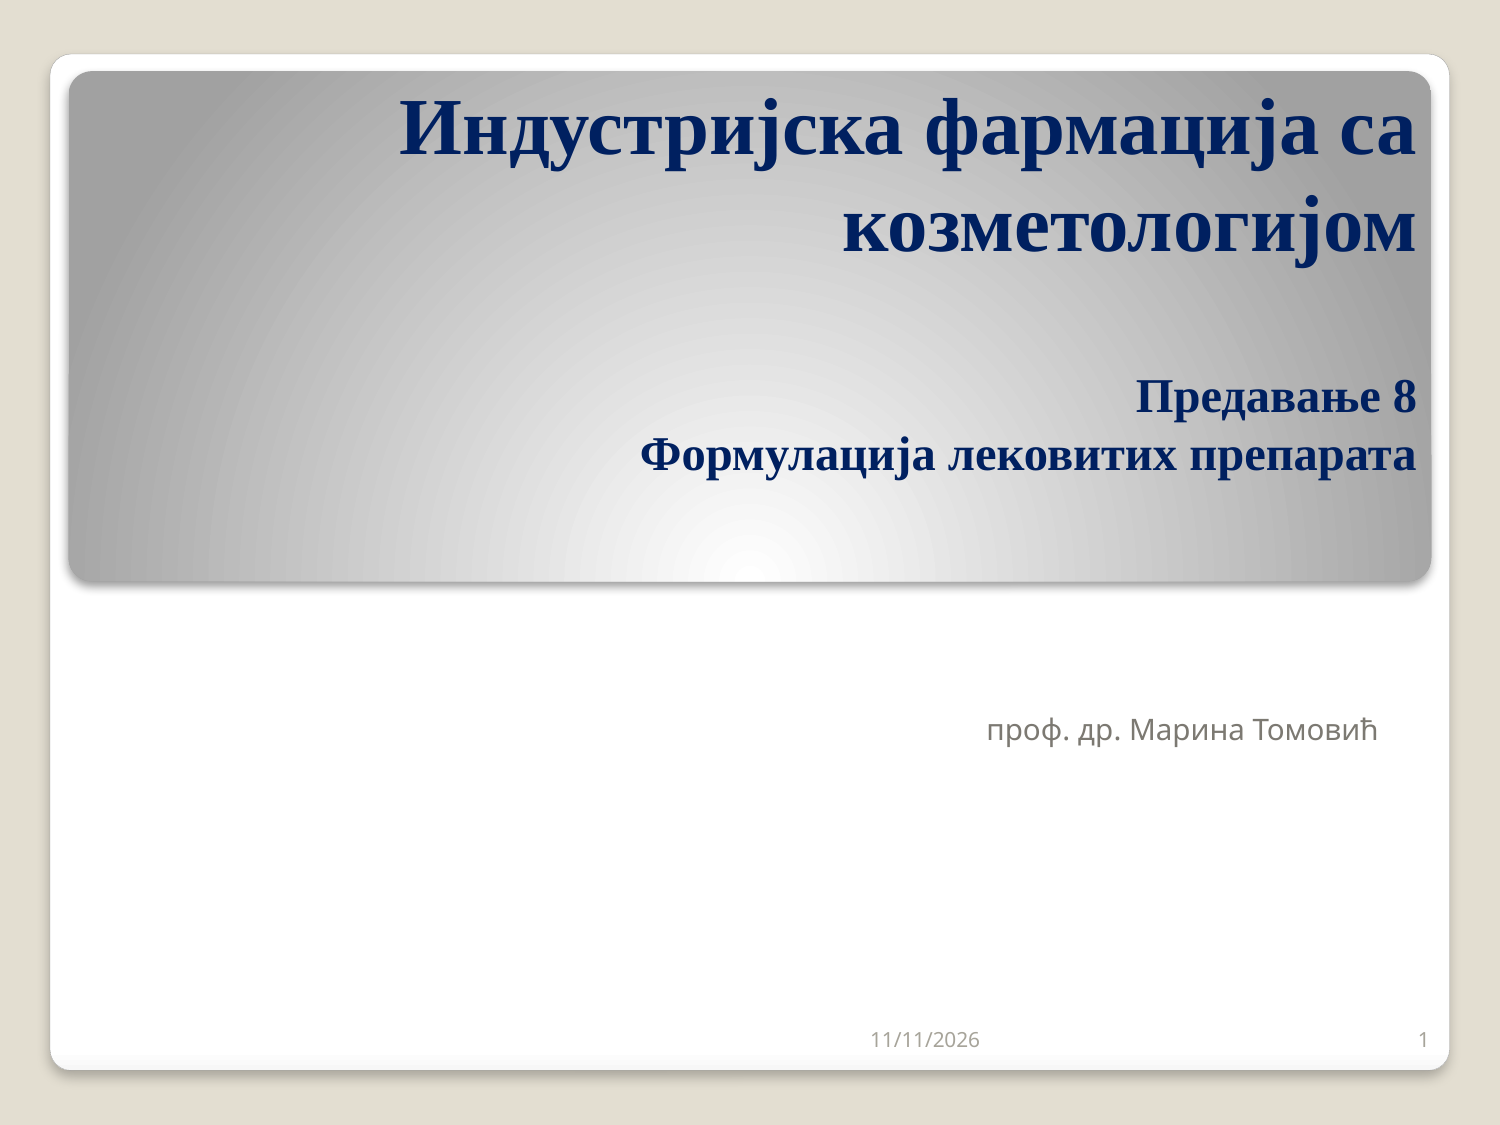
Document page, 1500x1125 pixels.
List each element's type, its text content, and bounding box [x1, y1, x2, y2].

title Индустријска фармација са козметологијом Предавање 8 Формулација лековитих препарата [75, 66, 1425, 489]
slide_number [619, 1002, 995, 1063]
subtitle проф. др. Марина Томовић [118, 604, 1394, 755]
slide_number 1 [1369, 1002, 1445, 1063]
